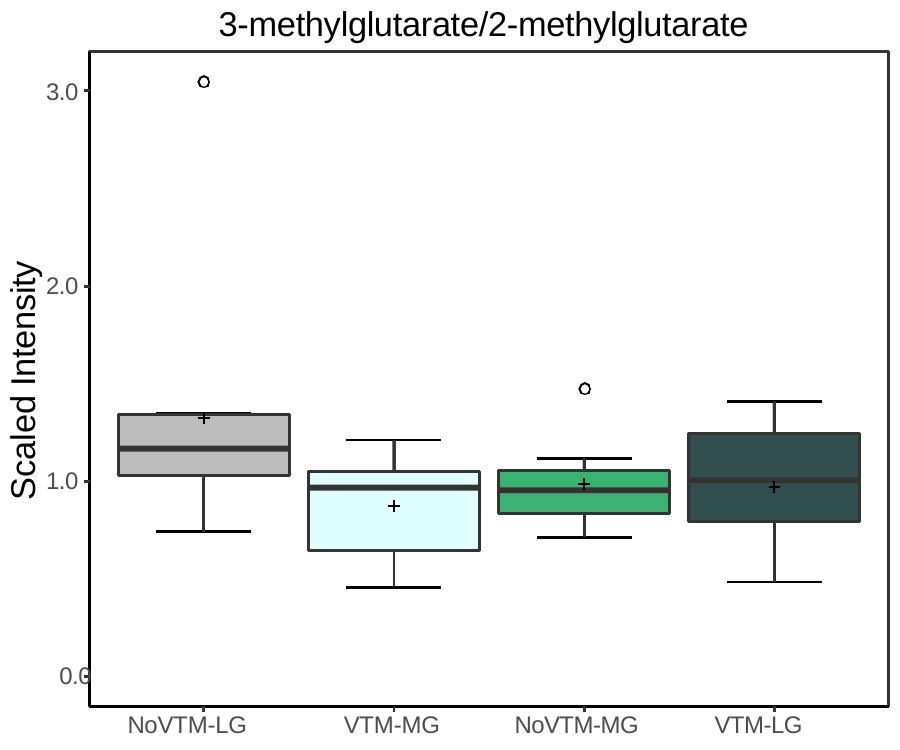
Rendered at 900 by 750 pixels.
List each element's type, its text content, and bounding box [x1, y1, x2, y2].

text_box Scaled Intensity [1, 256, 45, 503]
footer 0.0 [57, 661, 95, 750]
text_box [83, 50, 891, 713]
text_box 1.0 [45, 463, 78, 495]
slide_number NoVTM-LG [125, 721, 257, 750]
text_box VTM-MG [341, 721, 463, 738]
text_box NoVTM-MG [512, 721, 643, 738]
text_box VTM-LG [712, 721, 804, 738]
text_box 2.0 [45, 268, 78, 300]
text_box 3-methylglutarate/2-methylglutarate 3.0 [44, 0, 762, 106]
